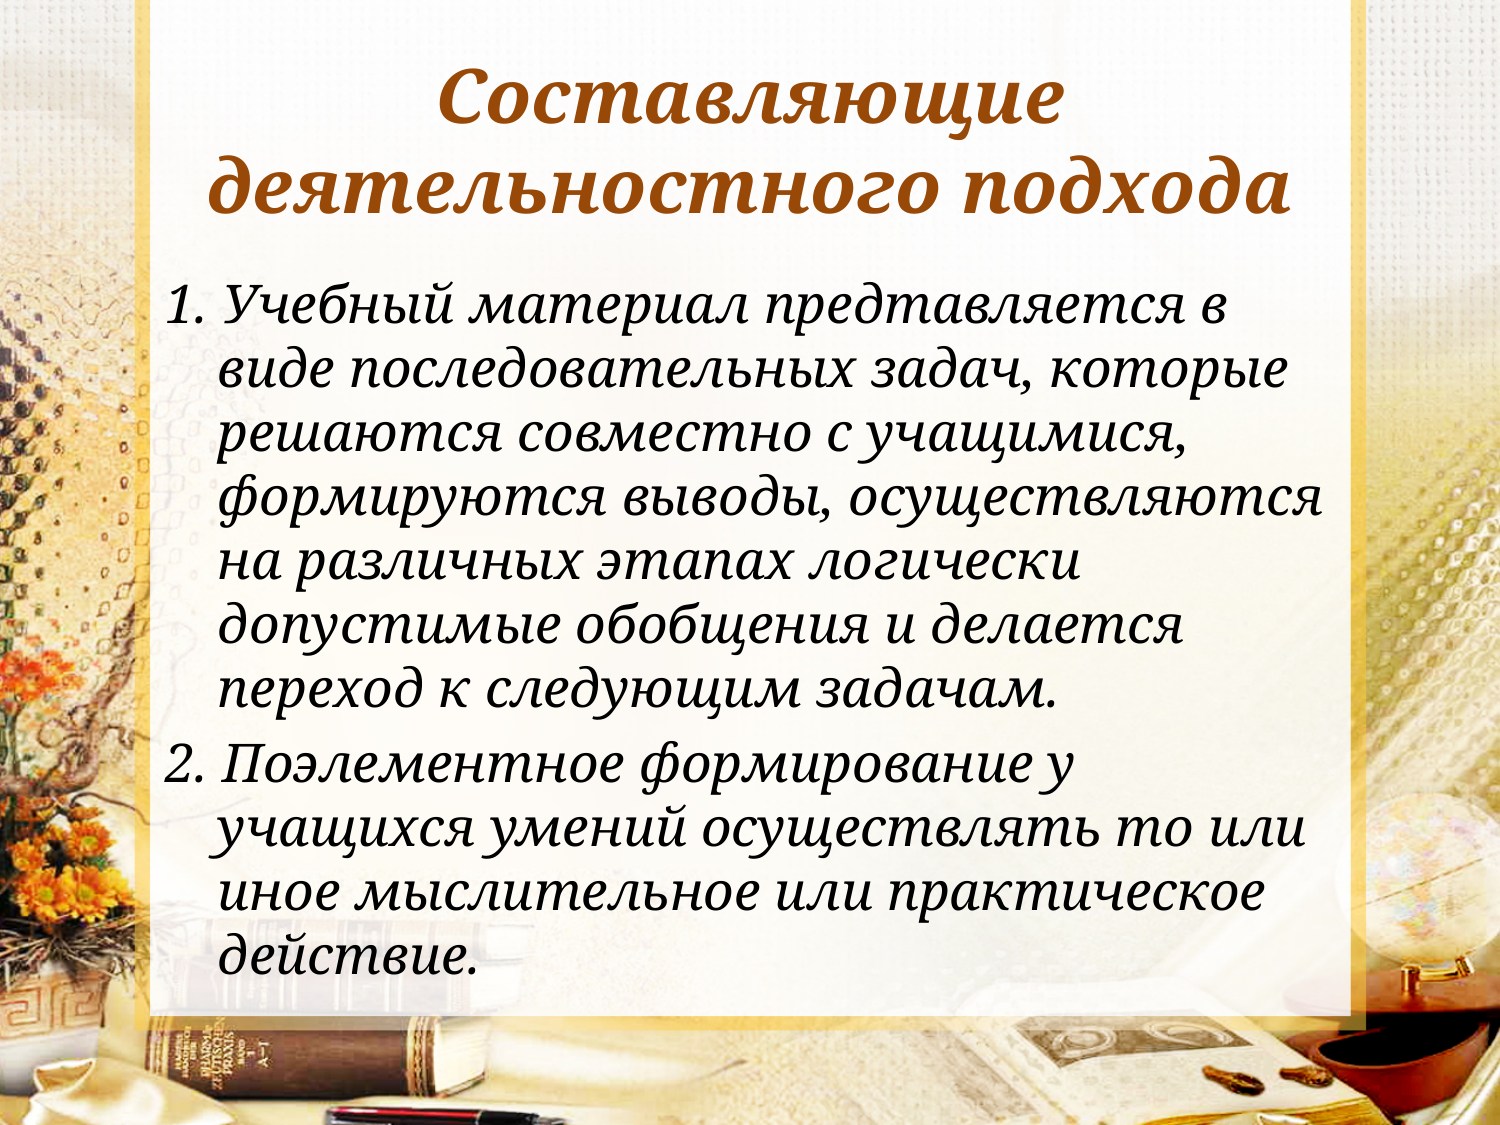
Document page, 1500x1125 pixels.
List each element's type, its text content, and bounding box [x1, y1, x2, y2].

picture [0, 0, 1500, 1125]
list 1. Учебный материал предтавляется в виде последовательных задач, которые решаются совместно с учащимися, формируются выводы, осуществляются на различных этапах логически допустимые обобщения и делается переход к следующим задачам. 2. Поэлементное формирование у учащихся умений осуществлять то или иное мыслительное или практическое действие. [150, 262, 1350, 1005]
title Составляющие деятельностного подхода [150, 45, 1350, 233]
